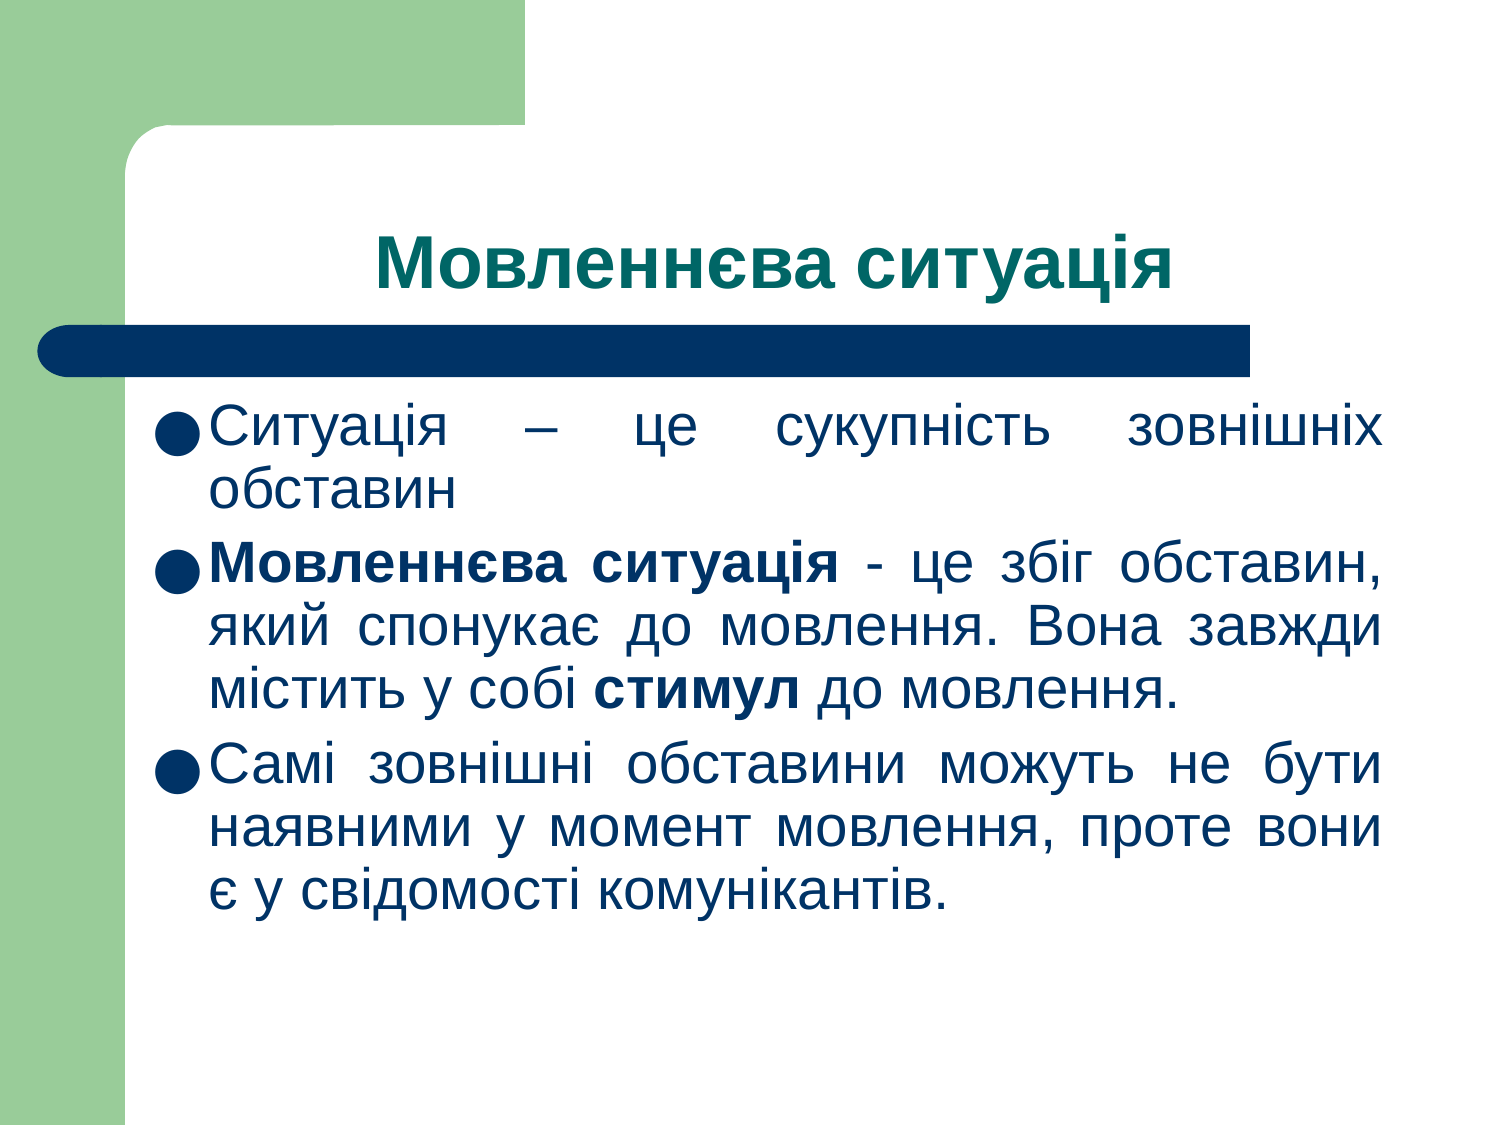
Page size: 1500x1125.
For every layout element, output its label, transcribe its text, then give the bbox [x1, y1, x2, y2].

list Ситуація – це сукупність зовнішніх обставин Мовленнєва ситуація - це збіг обставин, який спонукає до мовлення. Вона завжди містить у собі стимул до мовлення. Самі зовнішні обставини можуть не бути наявними у момент мовлення, проте вони є у свідомості комунікантів. [137, 387, 1400, 999]
title Мовленнєва ситуація [125, 125, 1425, 313]
